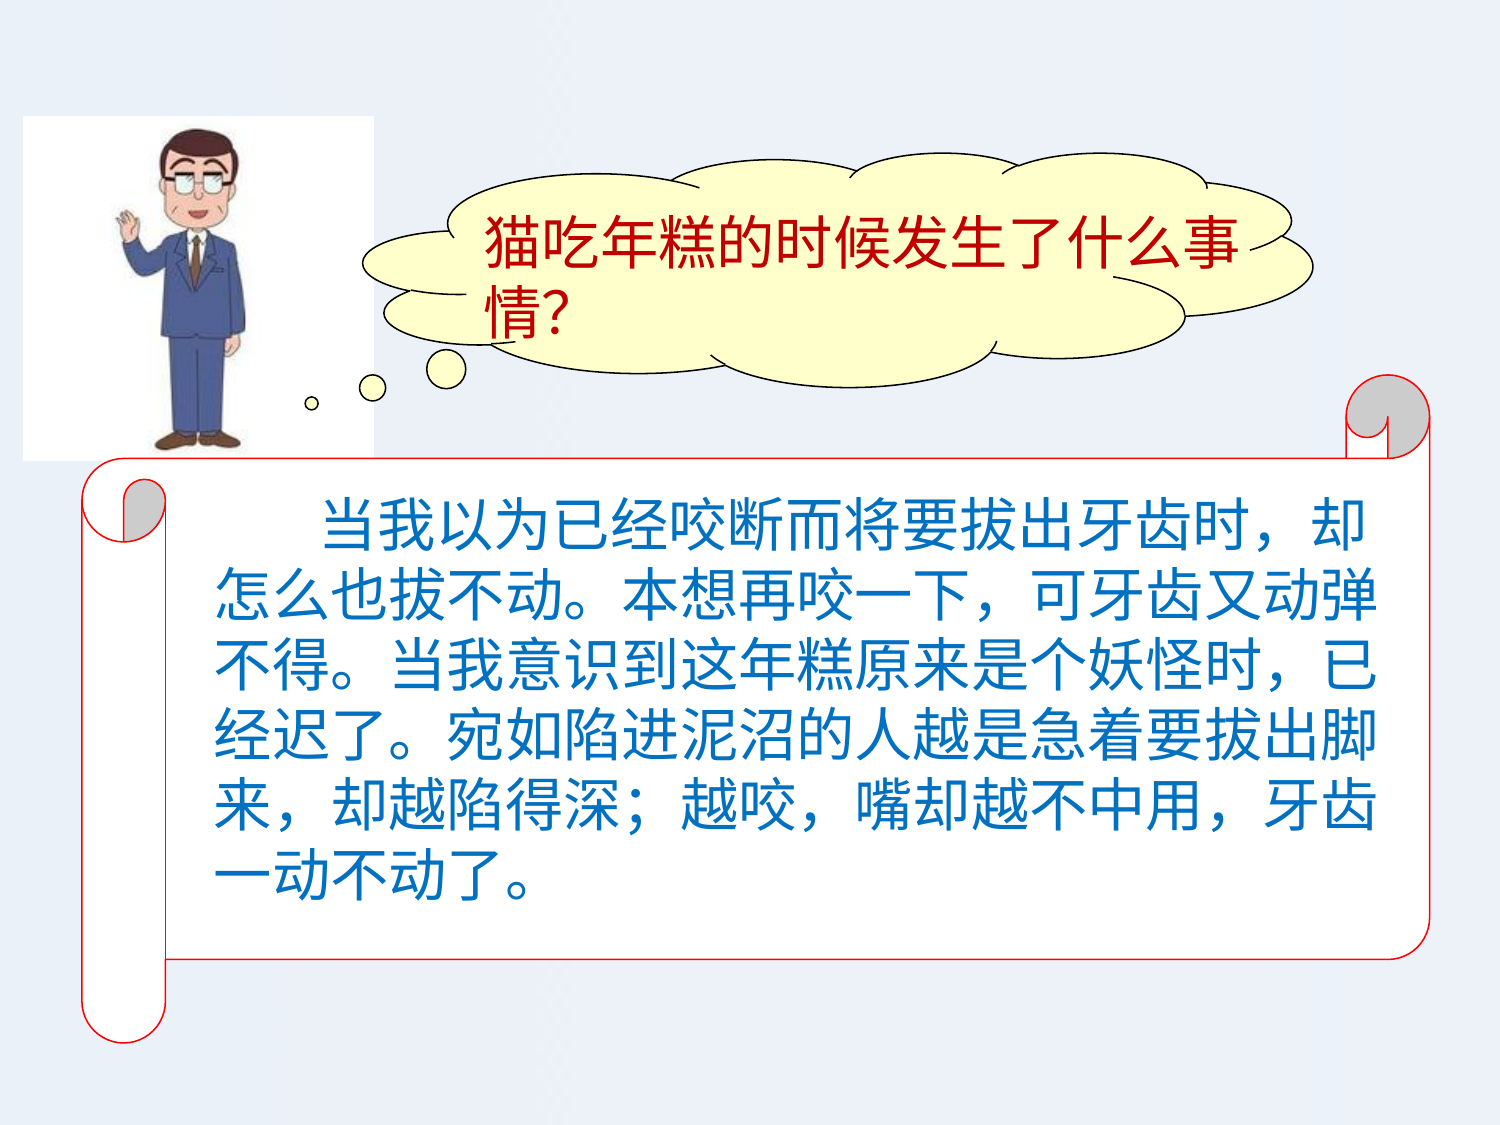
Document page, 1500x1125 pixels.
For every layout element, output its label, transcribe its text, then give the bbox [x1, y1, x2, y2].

text_box 猫吃年糕的时候发生了什么事情？ [468, 199, 1266, 354]
text_box [510, 354, 989, 388]
text_box [426, 349, 466, 389]
text_box [81, 374, 1430, 1043]
text_box 当我以为已经咬断而将要拔出牙齿时，却怎么也拔不动。本想再咬一下，可牙齿又动弹不得。当我意识到这年糕原来是个妖怪时，已经迟了。宛如陷进泥沼的人越是急着要拔出脚来，却越陷得深；越咬，嘴却越不中用，牙齿一动不动了。 [199, 480, 1407, 916]
text_box [374, 153, 1313, 345]
text_box [374, 375, 386, 401]
text_box [1000, 354, 1116, 359]
picture [0, 0, 1500, 1125]
